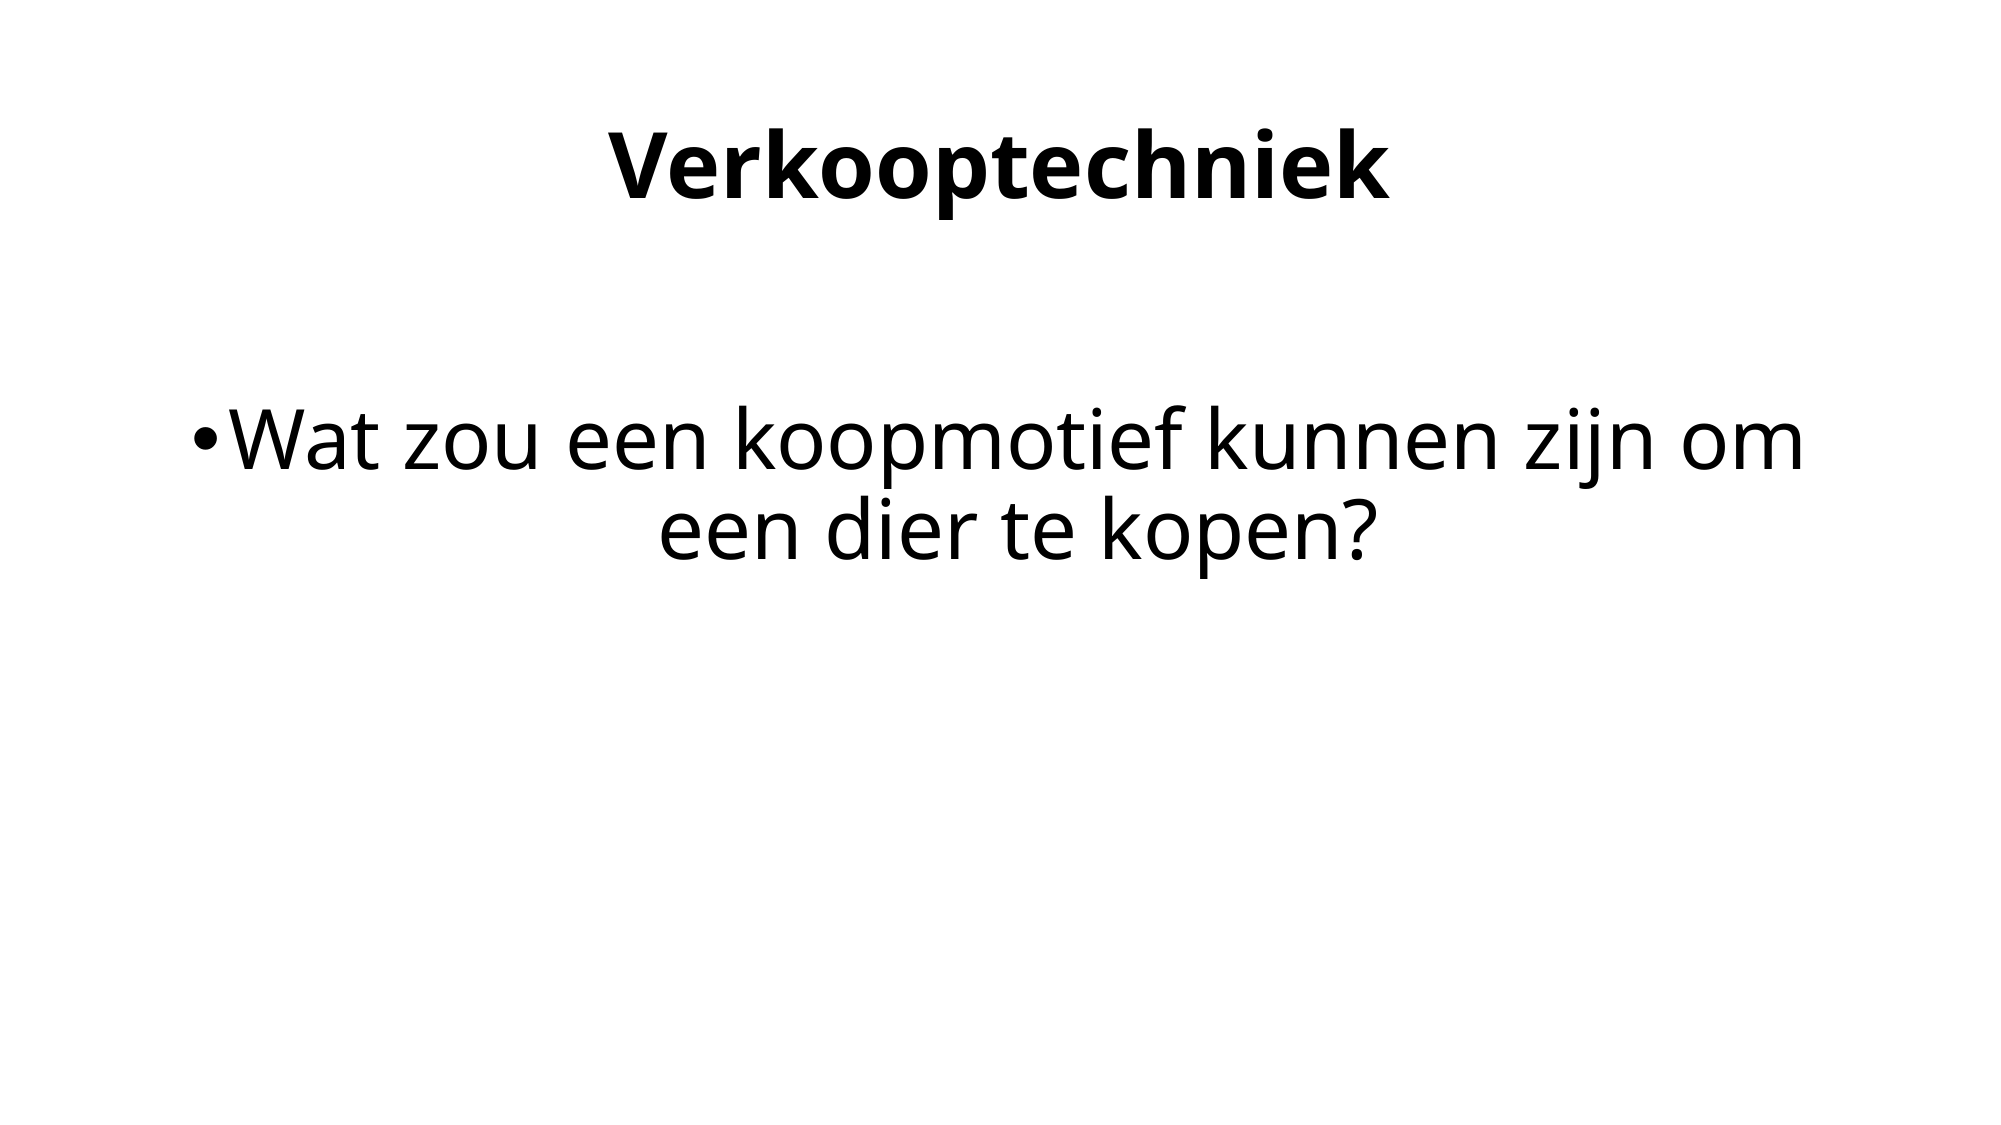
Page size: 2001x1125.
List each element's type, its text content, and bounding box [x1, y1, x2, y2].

title Verkooptechniek [137, 59, 1863, 278]
list Wat zou een koopmotief kunnen zijn om een dier te kopen? [137, 299, 1863, 1014]
